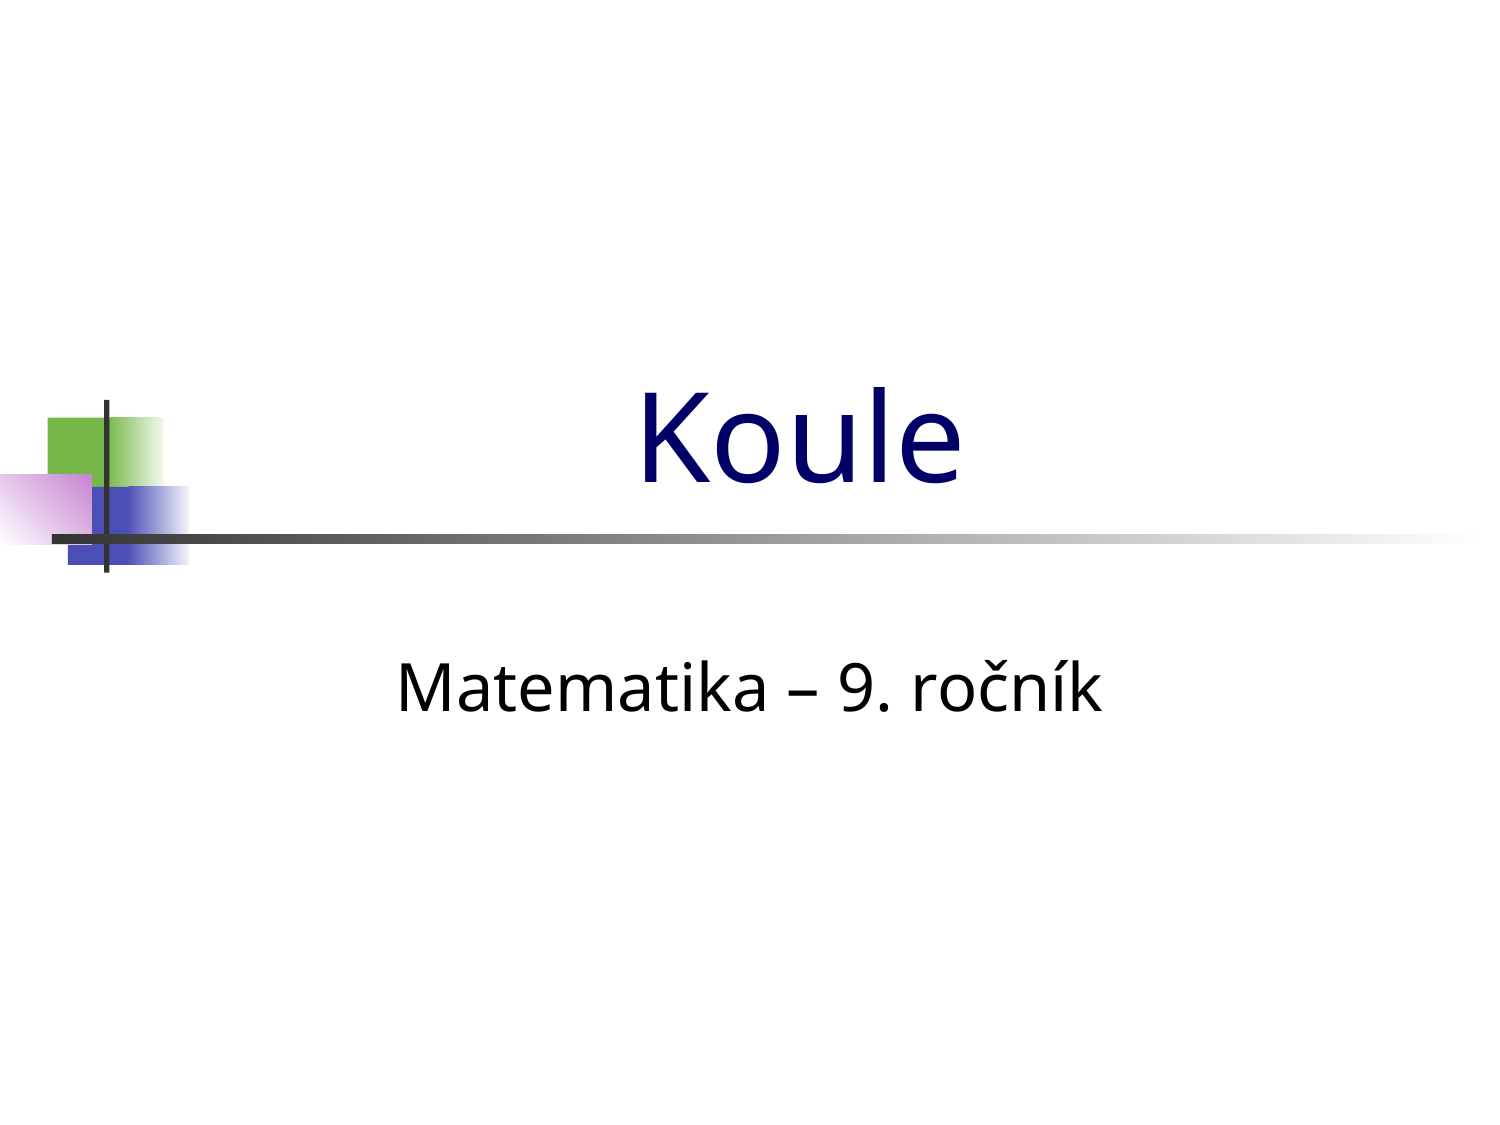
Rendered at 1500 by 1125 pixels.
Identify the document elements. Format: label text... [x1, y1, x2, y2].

subtitle Matematika – 9. ročník [224, 637, 1276, 926]
title Koule [162, 274, 1438, 516]
